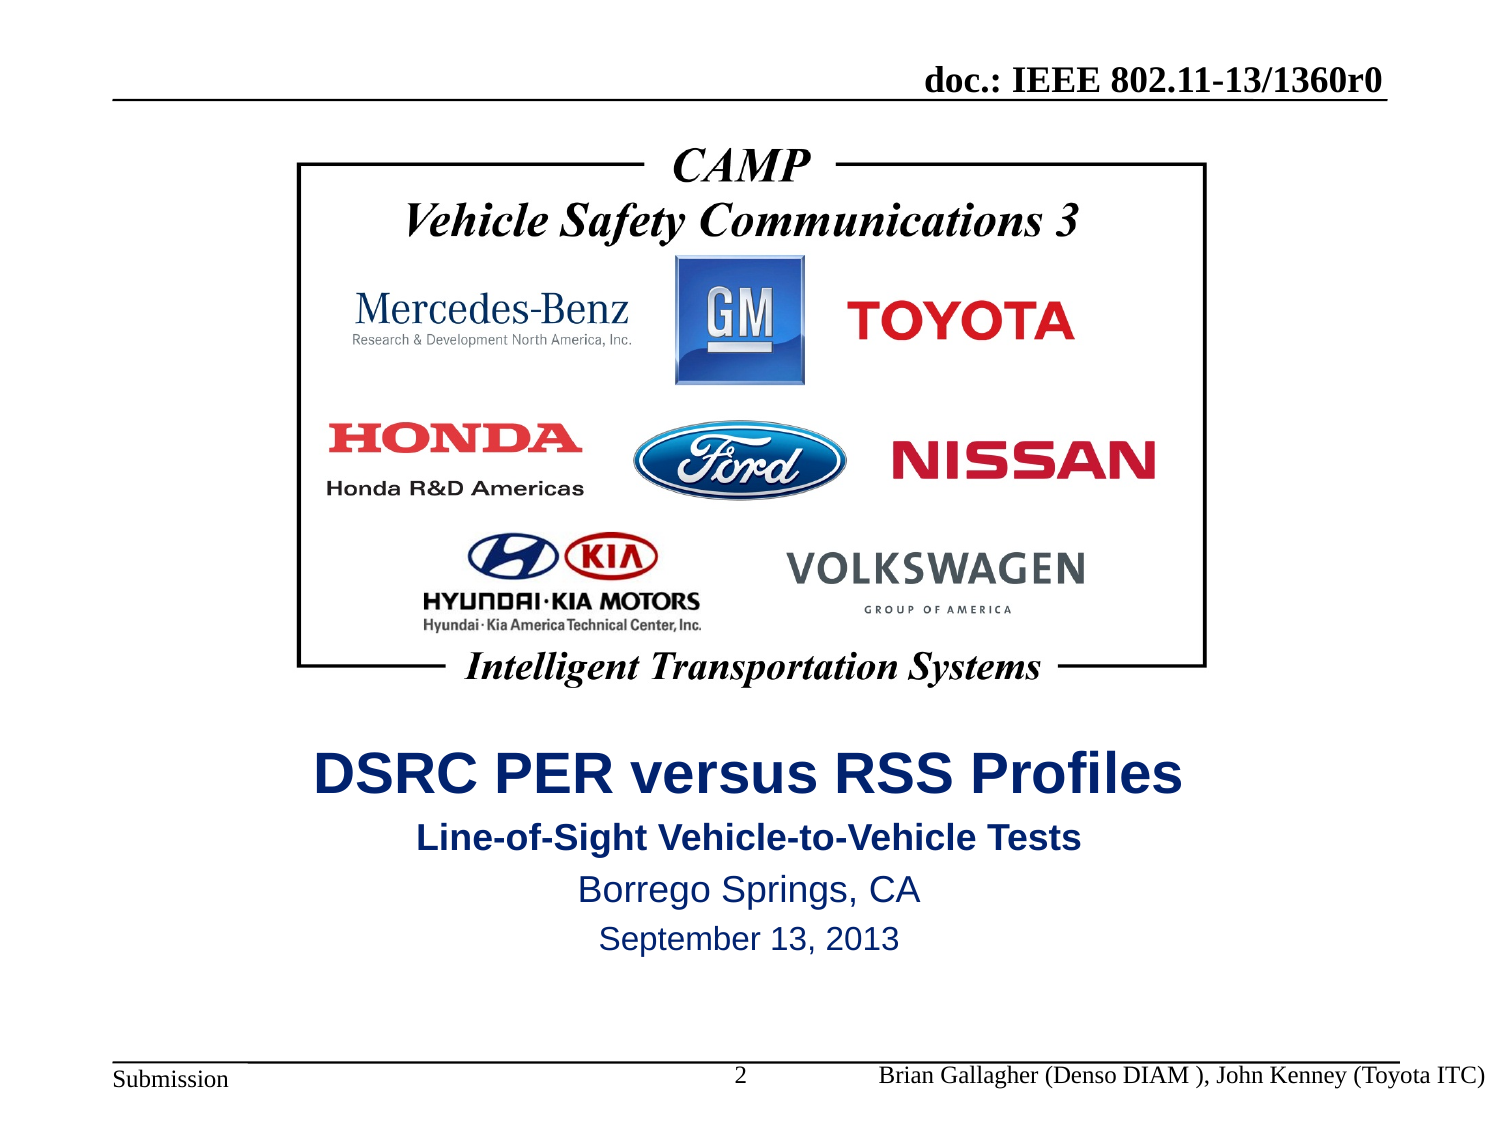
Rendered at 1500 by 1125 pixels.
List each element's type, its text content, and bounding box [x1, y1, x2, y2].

text_box DSRC PER versus RSS Profiles Line-of-Sight Vehicle-to-Vehicle Tests Borrego Springs, CA September 13, 2013 [203, 727, 1296, 967]
slide_number 2 [584, 1058, 898, 1125]
picture [286, 136, 1217, 696]
